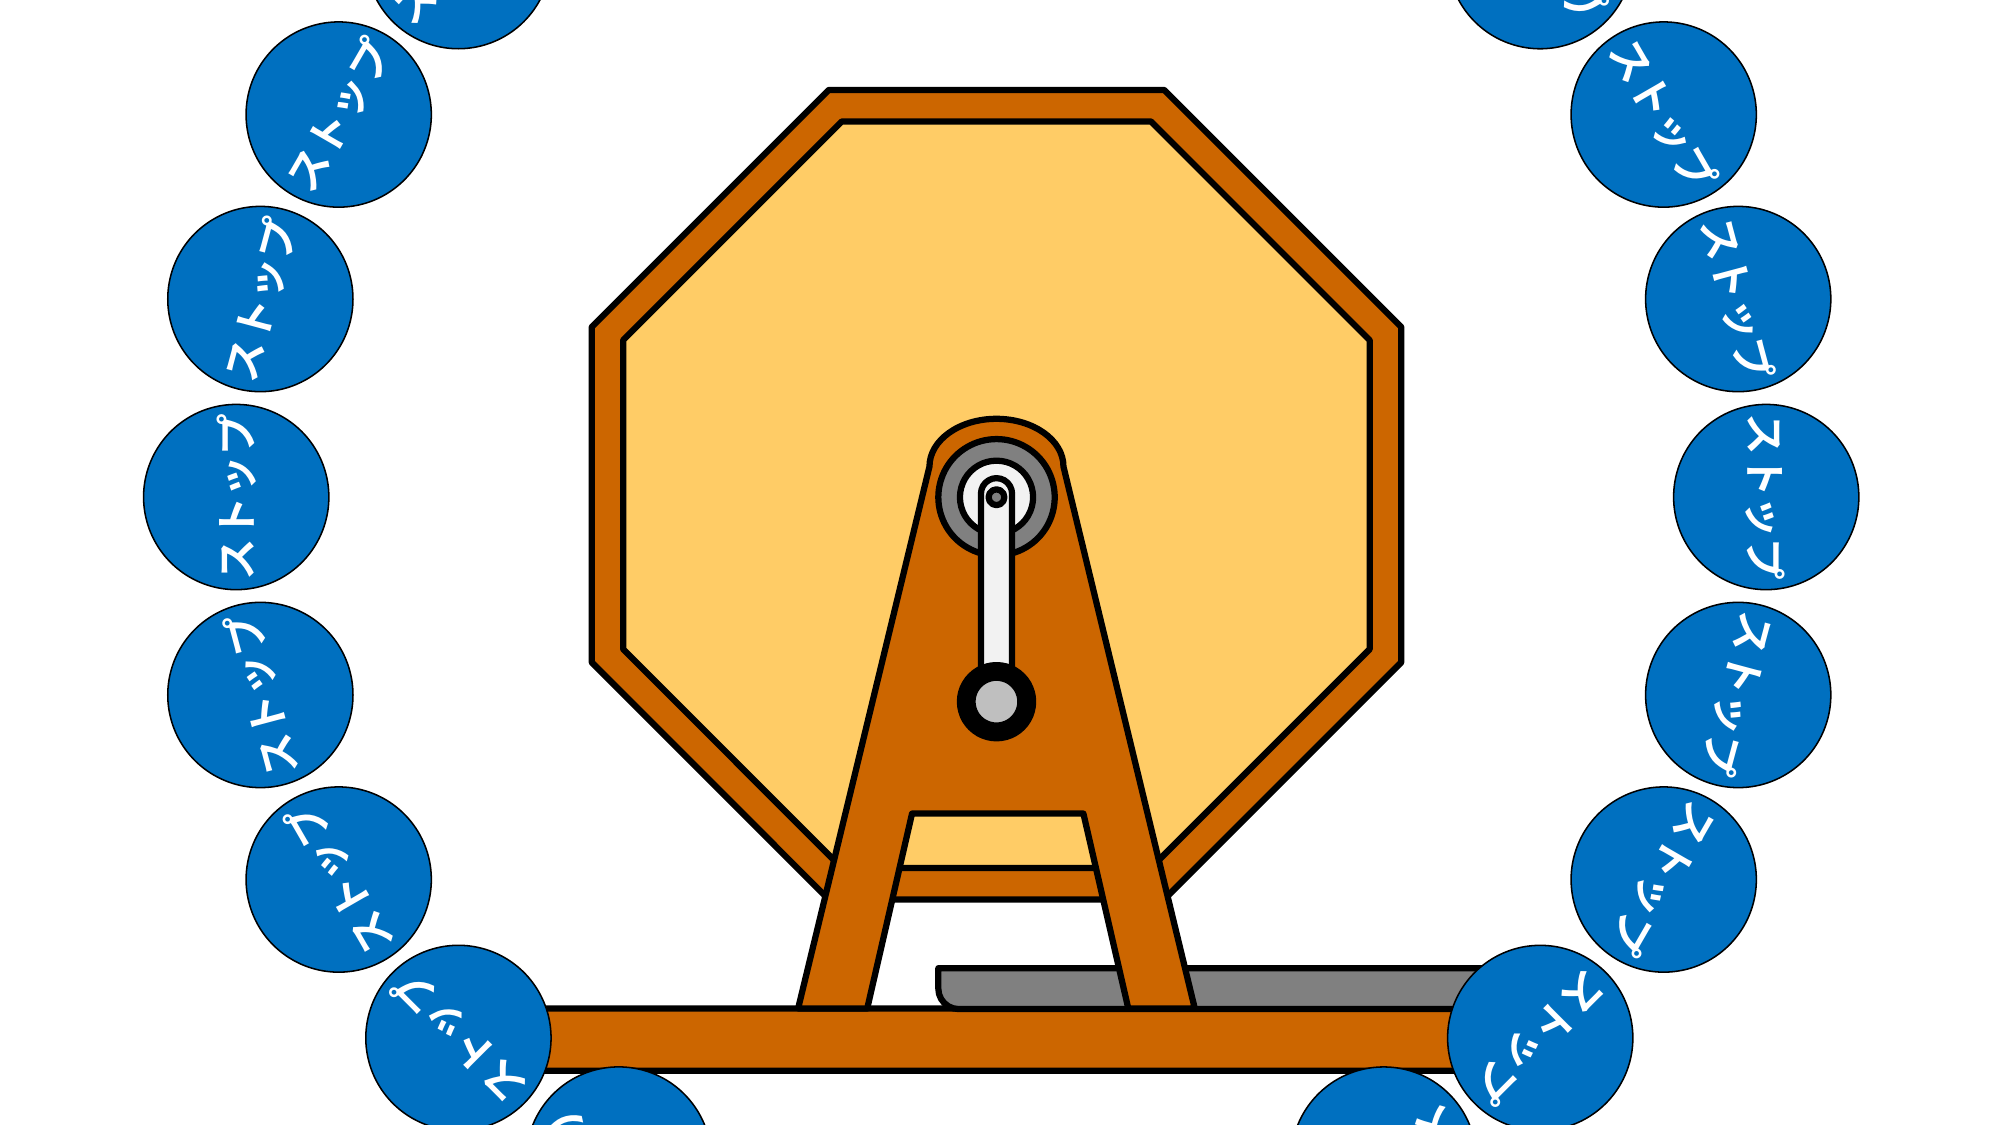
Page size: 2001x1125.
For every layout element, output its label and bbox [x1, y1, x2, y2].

text_box [143, 0, 1859, 1125]
